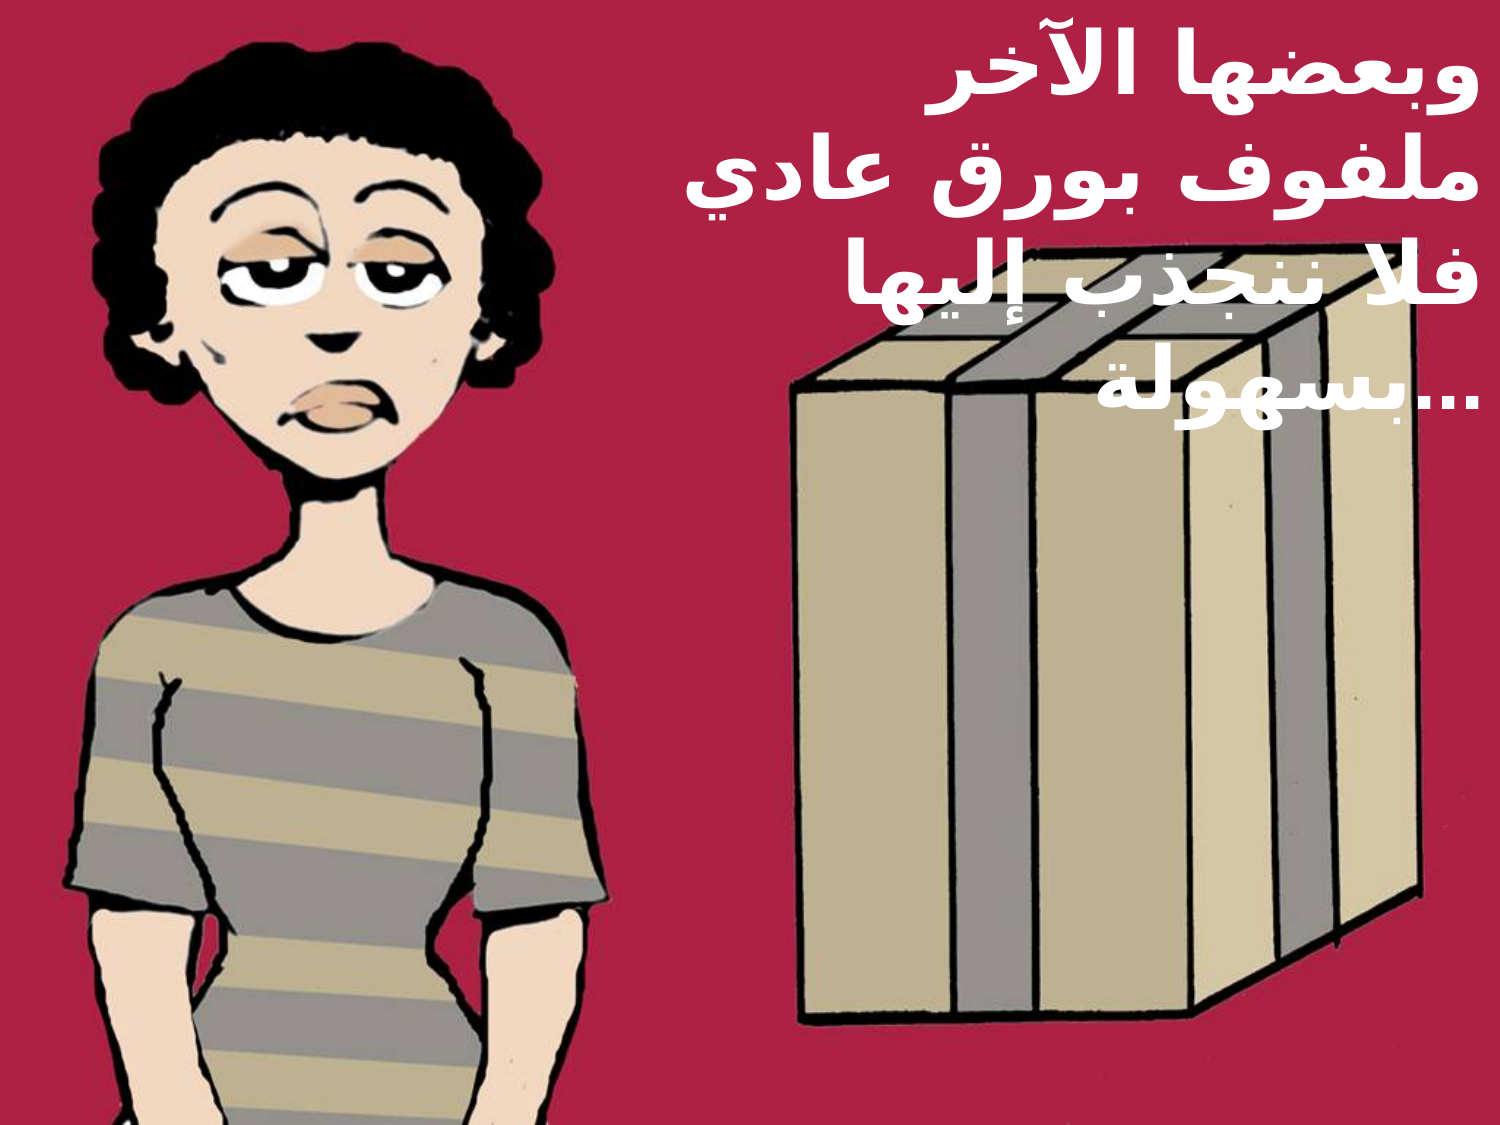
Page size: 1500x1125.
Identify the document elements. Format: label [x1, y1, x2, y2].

list [0, 0, 1500, 1125]
